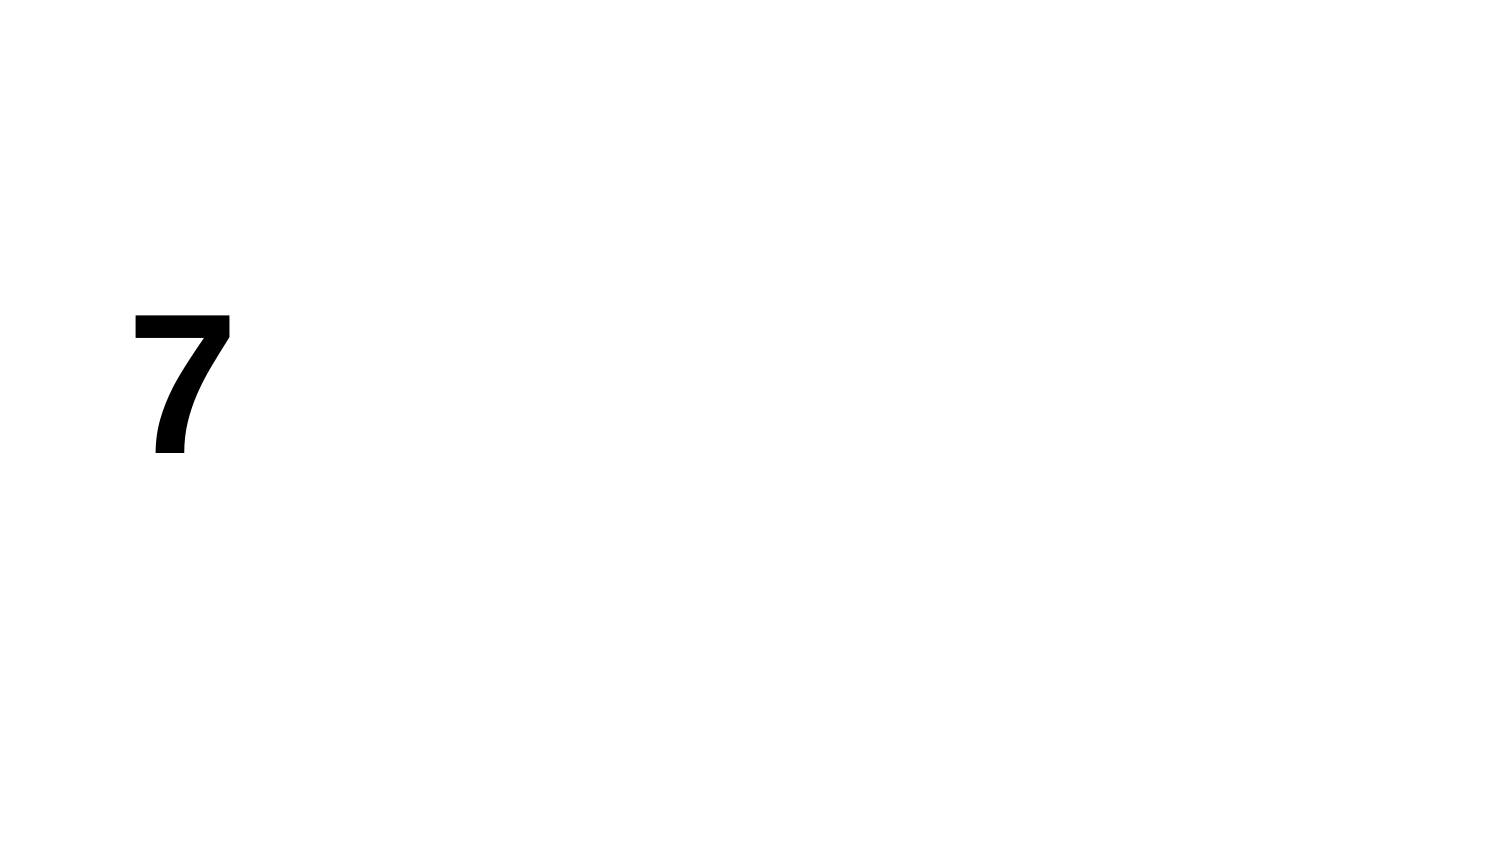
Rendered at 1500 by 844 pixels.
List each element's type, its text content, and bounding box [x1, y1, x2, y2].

text_box 7 [112, 235, 1388, 509]
